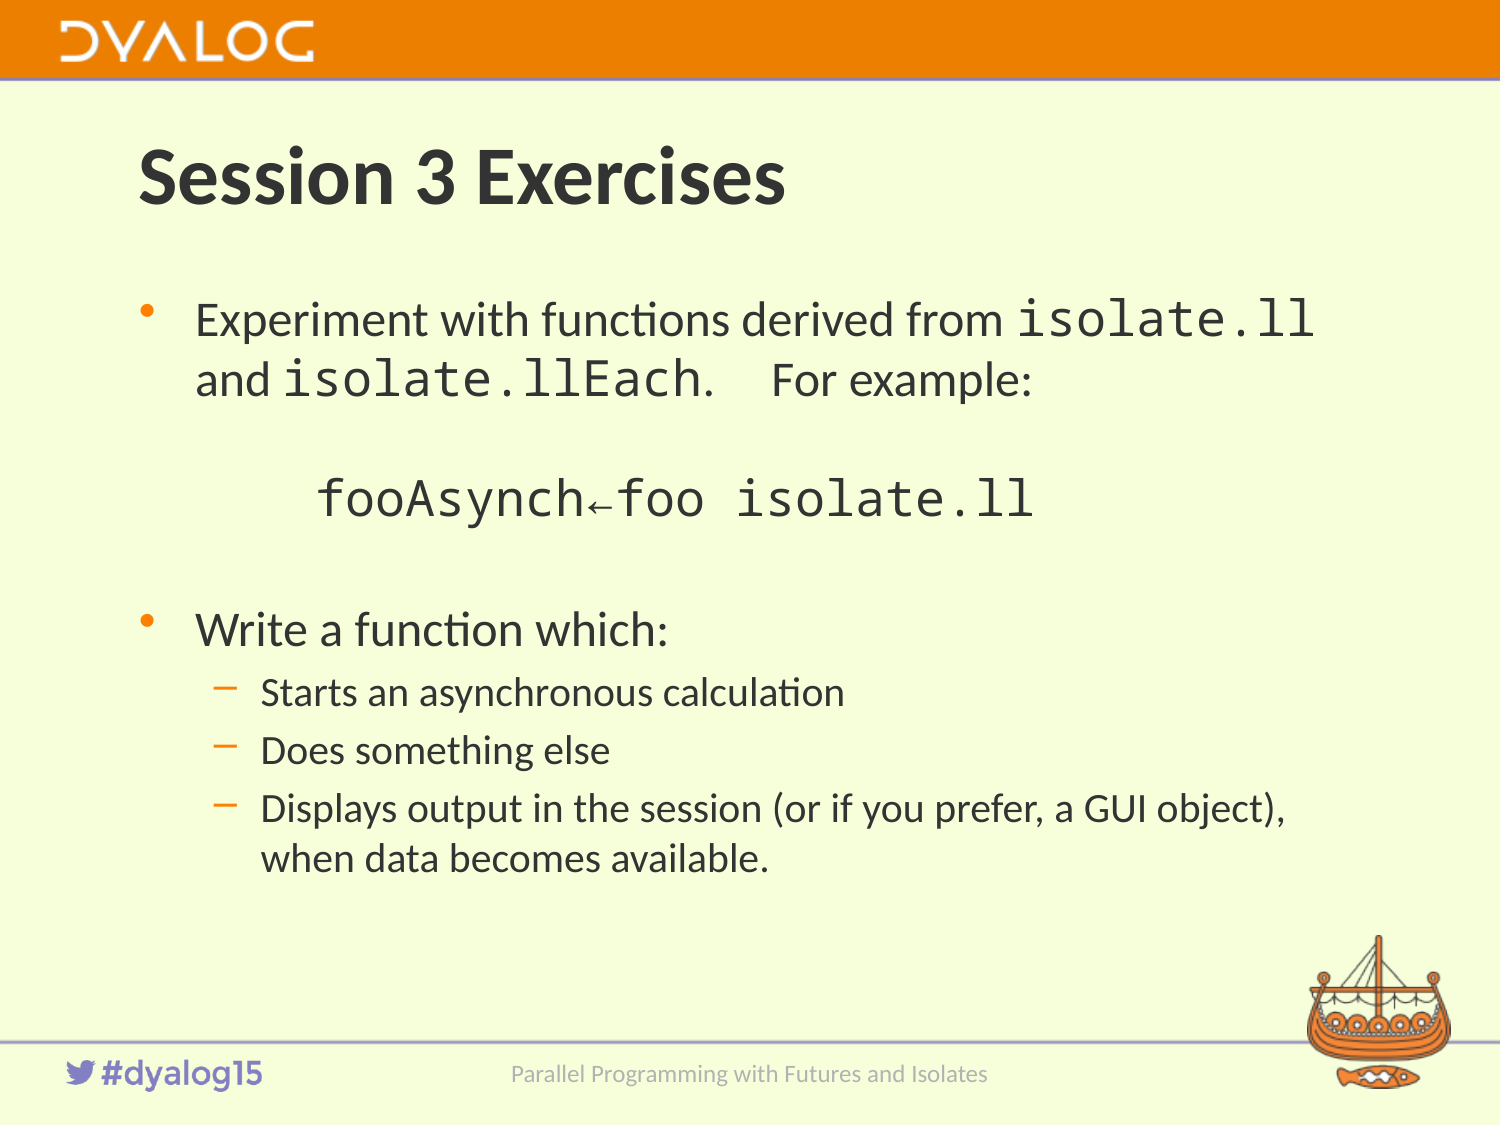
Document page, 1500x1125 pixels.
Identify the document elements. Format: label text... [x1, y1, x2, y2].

title Session 3 Exercises [123, 113, 1376, 254]
list Experiment with functions derived from isolate.ll and isolate.llEach. For example: fooAsynch←foo isolate.ll Write a function which: Starts an asynchronous calculation Does something else Displays output in the session (or if you prefer, a GUI object), when data becomes available. [123, 278, 1376, 988]
picture [0, 0, 1500, 1125]
footer Parallel Programming with Futures and Isolates [395, 1042, 1105, 1103]
